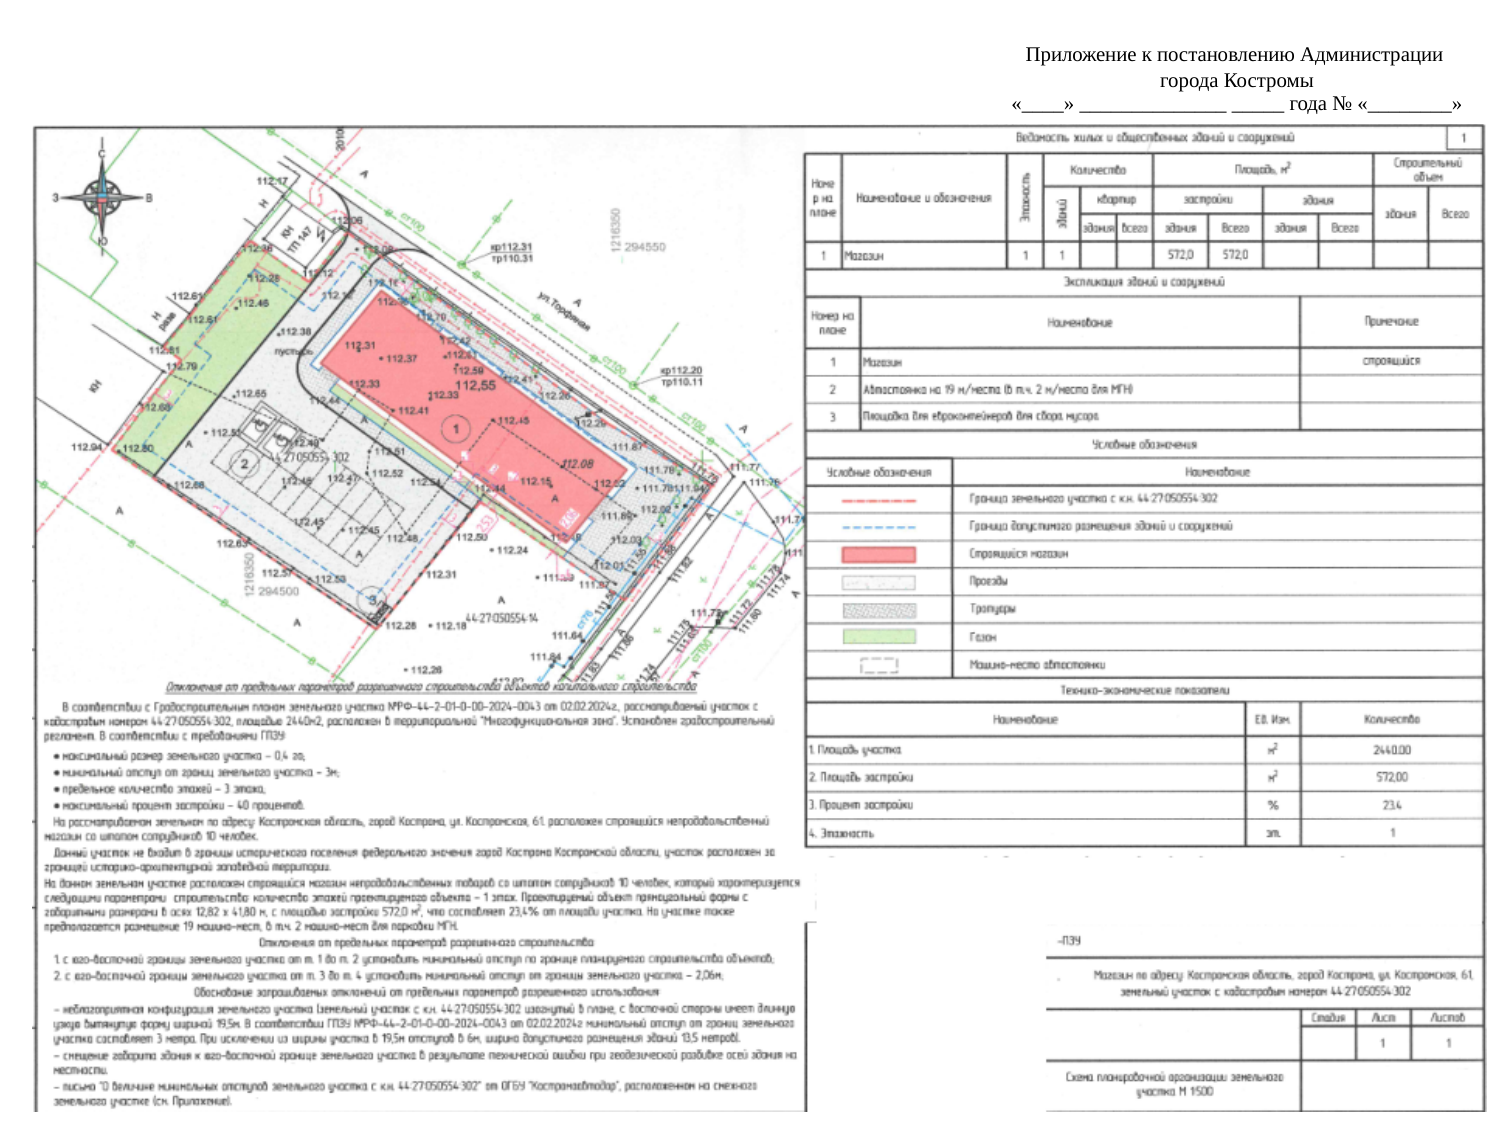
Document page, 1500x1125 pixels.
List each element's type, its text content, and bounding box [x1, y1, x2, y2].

picture [32, 124, 1487, 1112]
title Приложение к постановлению Администрации города Костромы «____» ______________ _____ года № «________» [959, 20, 1500, 135]
